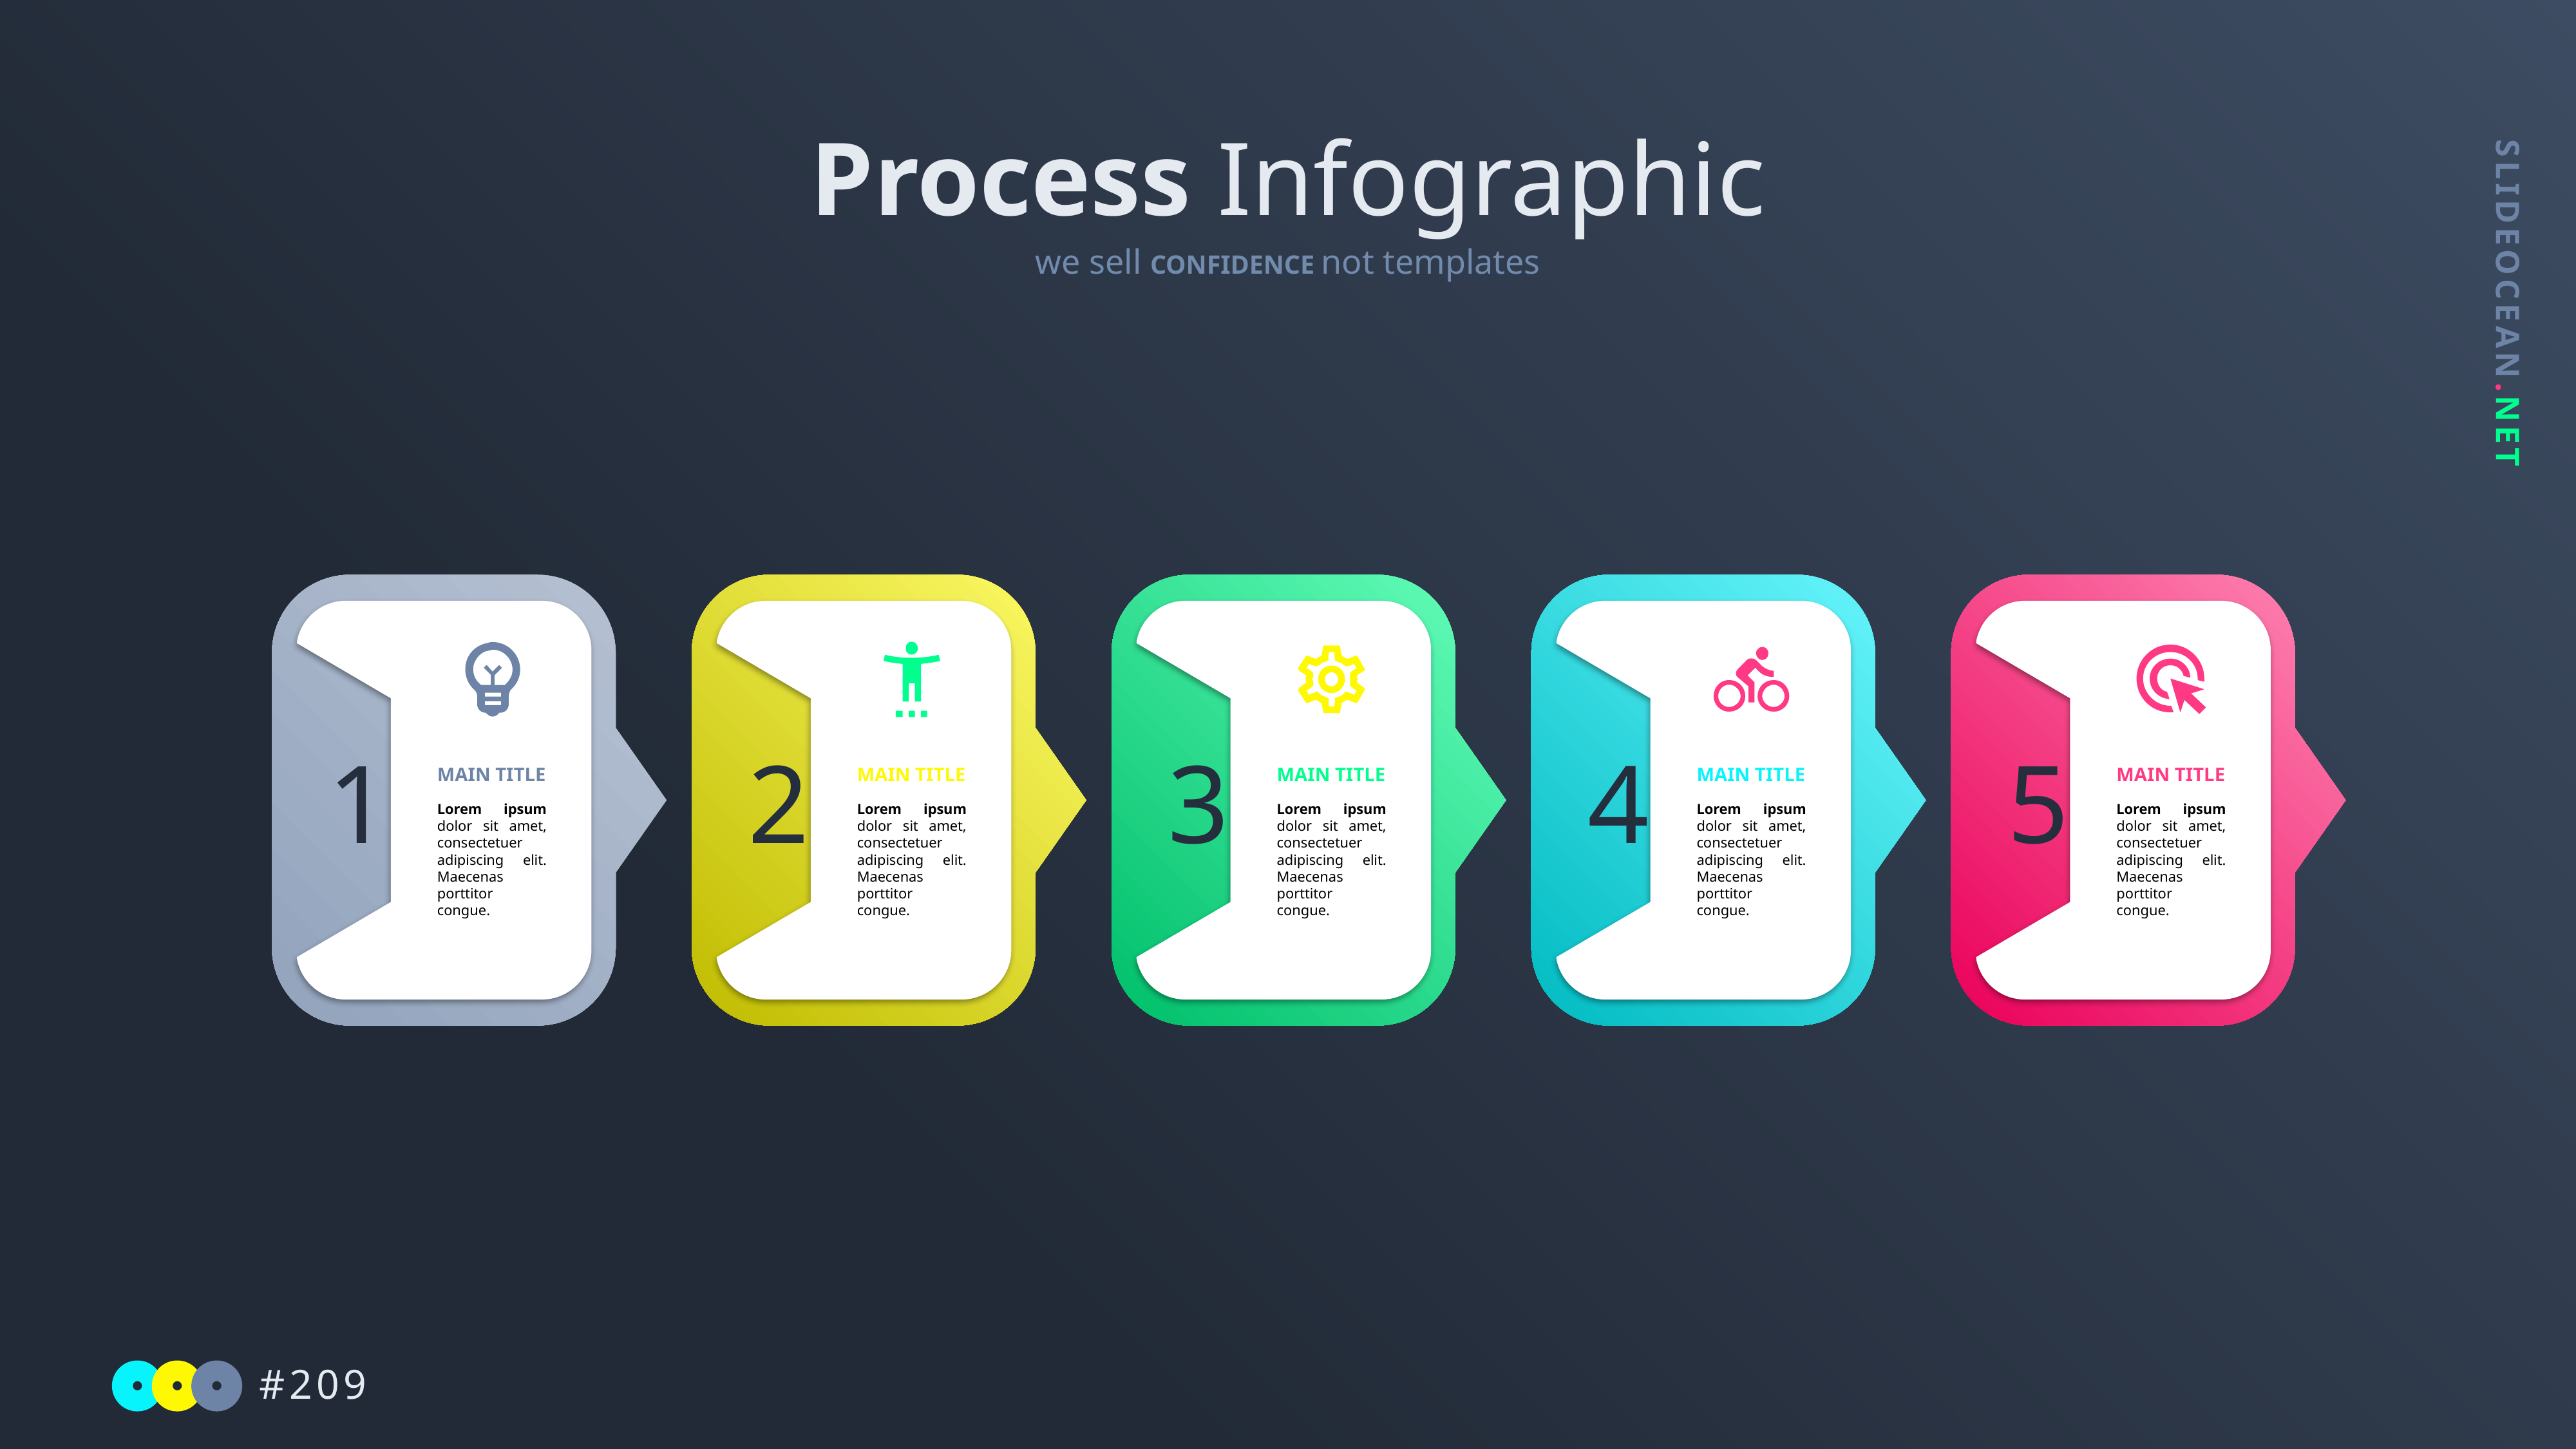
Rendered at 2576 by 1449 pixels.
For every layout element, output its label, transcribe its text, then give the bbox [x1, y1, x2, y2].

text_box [2107, 757, 2236, 908]
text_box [1951, 574, 2346, 1026]
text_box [1531, 574, 1926, 1026]
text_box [1687, 757, 1817, 908]
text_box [691, 574, 1087, 1026]
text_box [427, 757, 557, 908]
text_box we sell CONFIDENCE not templates [1026, 241, 1550, 285]
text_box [1267, 757, 1397, 908]
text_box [463, 641, 521, 717]
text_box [271, 574, 667, 1026]
text_box Process Infographic [800, 110, 1775, 241]
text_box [1111, 574, 1507, 1026]
text_box #209 [259, 1359, 402, 1408]
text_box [847, 757, 977, 908]
